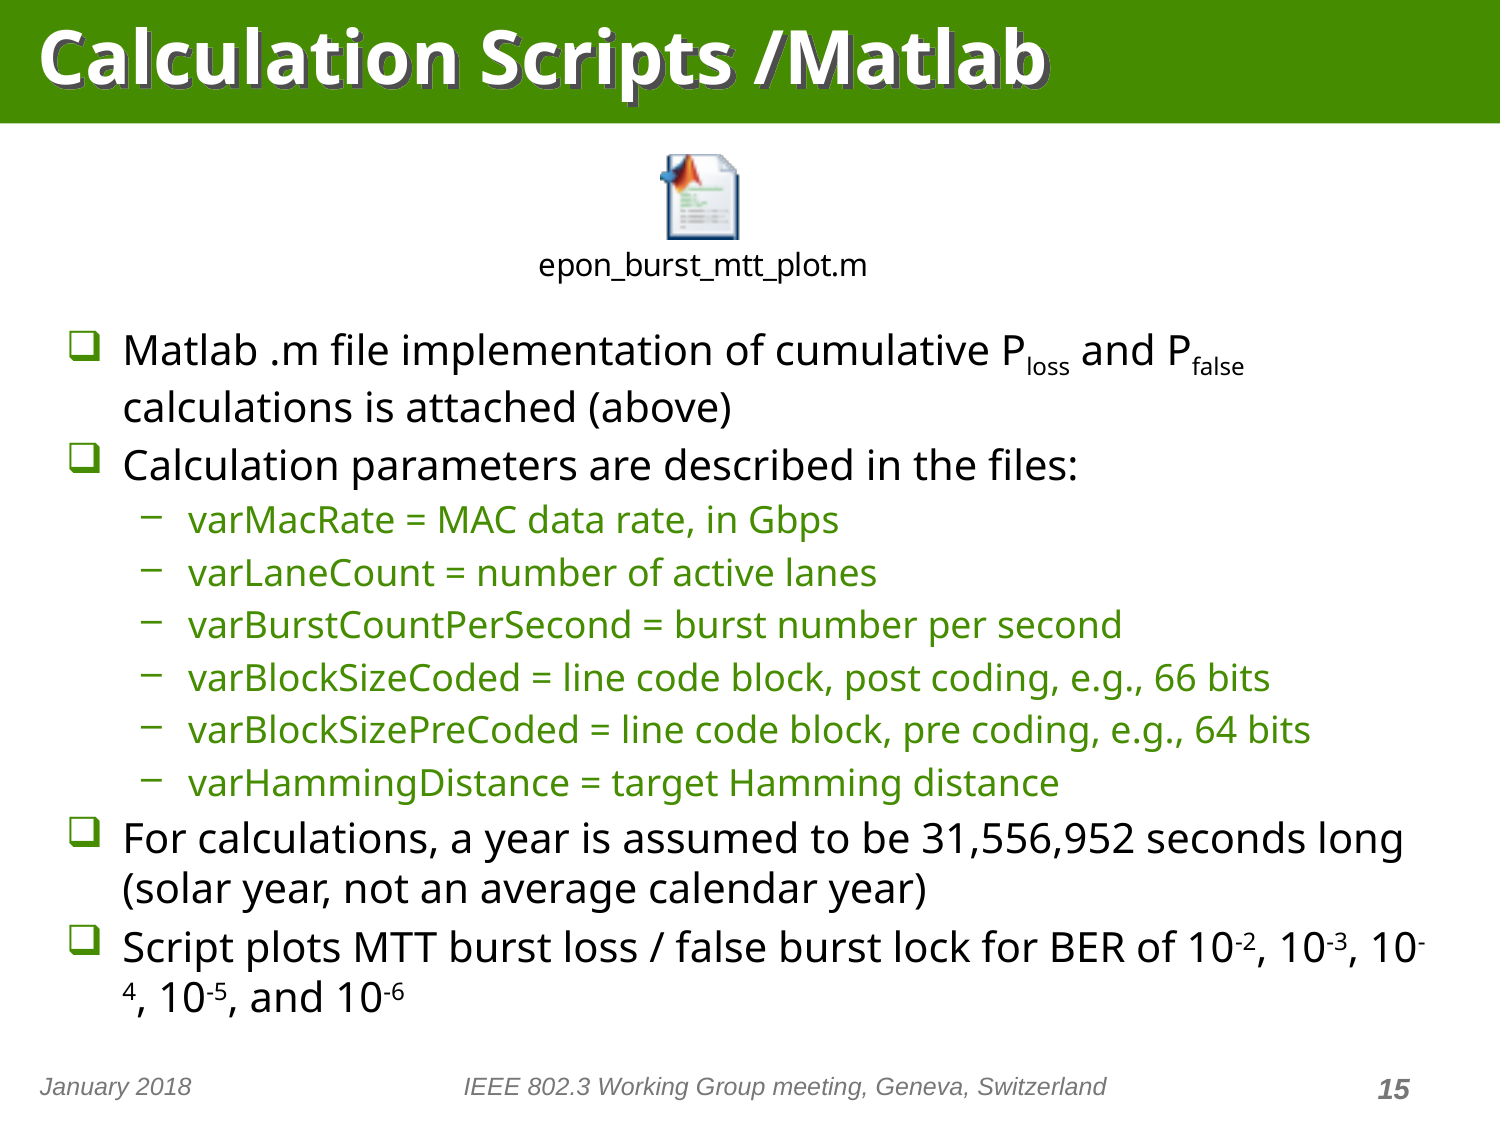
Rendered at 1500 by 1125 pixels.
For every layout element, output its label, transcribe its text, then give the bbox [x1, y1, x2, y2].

list Matlab .m file implementation of cumulative Ploss and Pfalse calculations is attached (above) Calculation parameters are described in the files: varMacRate = MAC data rate, in Gbps varLaneCount = number of active lanes varBurstCountPerSecond = burst number per second varBlockSizeCoded = line code block, post coding, e.g., 66 bits varBlockSizePreCoded = line code block, pre coding, e.g., 64 bits varHammingDistance = target Hamming distance For calculations, a year is assumed to be 31,556,952 seconds long (solar year, not an average calendar year) Script plots MTT burst loss / false burst lock for BER of 10-2, 10-3, 10-4, 10-5, and 10-6 [51, 315, 1449, 1081]
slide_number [24, 1062, 337, 1103]
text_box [501, 154, 905, 296]
slide_number 15 [1237, 1062, 1426, 1103]
title Calculation Scripts /Matlab [37, 4, 1462, 105]
footer IEEE 802.3 Working Group meeting, Geneva, Switzerland [360, 1062, 1212, 1103]
